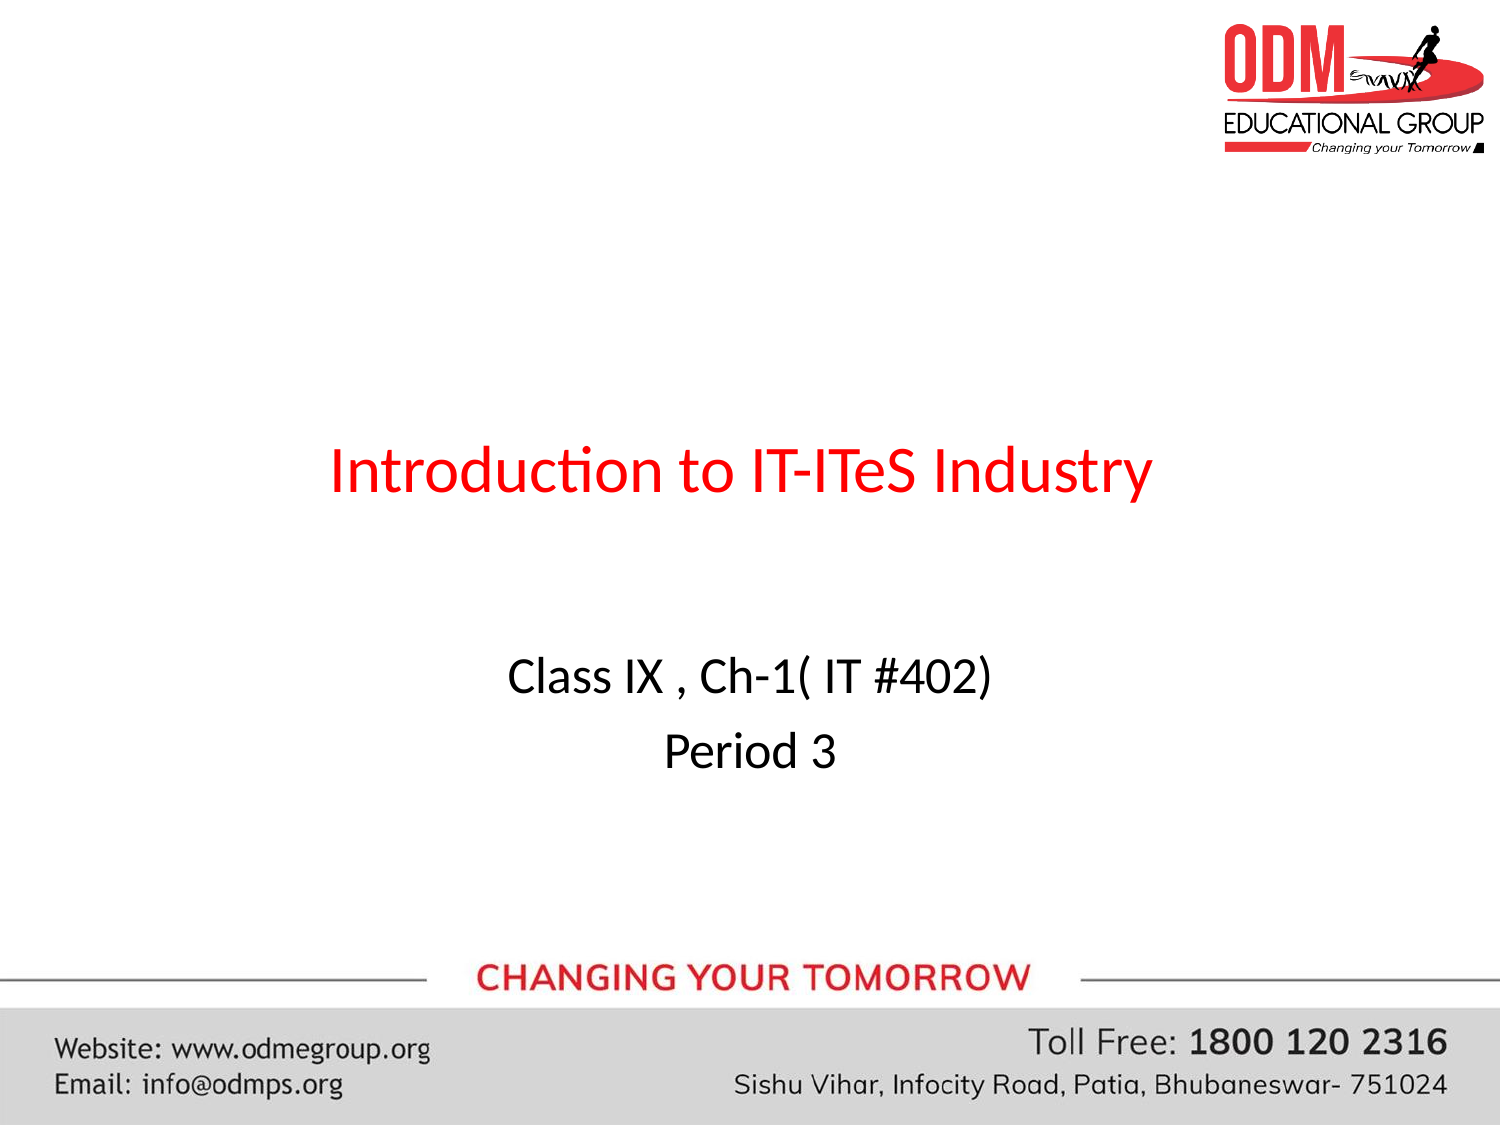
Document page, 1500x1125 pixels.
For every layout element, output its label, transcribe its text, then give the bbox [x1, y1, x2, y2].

title Introduction to IT-ITeS Industry [327, 423, 1173, 614]
text_box [1224, 24, 1484, 154]
text_box Class IX , Ch-1( IT #402) Period 3 [503, 627, 998, 780]
text_box [0, 900, 1500, 1125]
